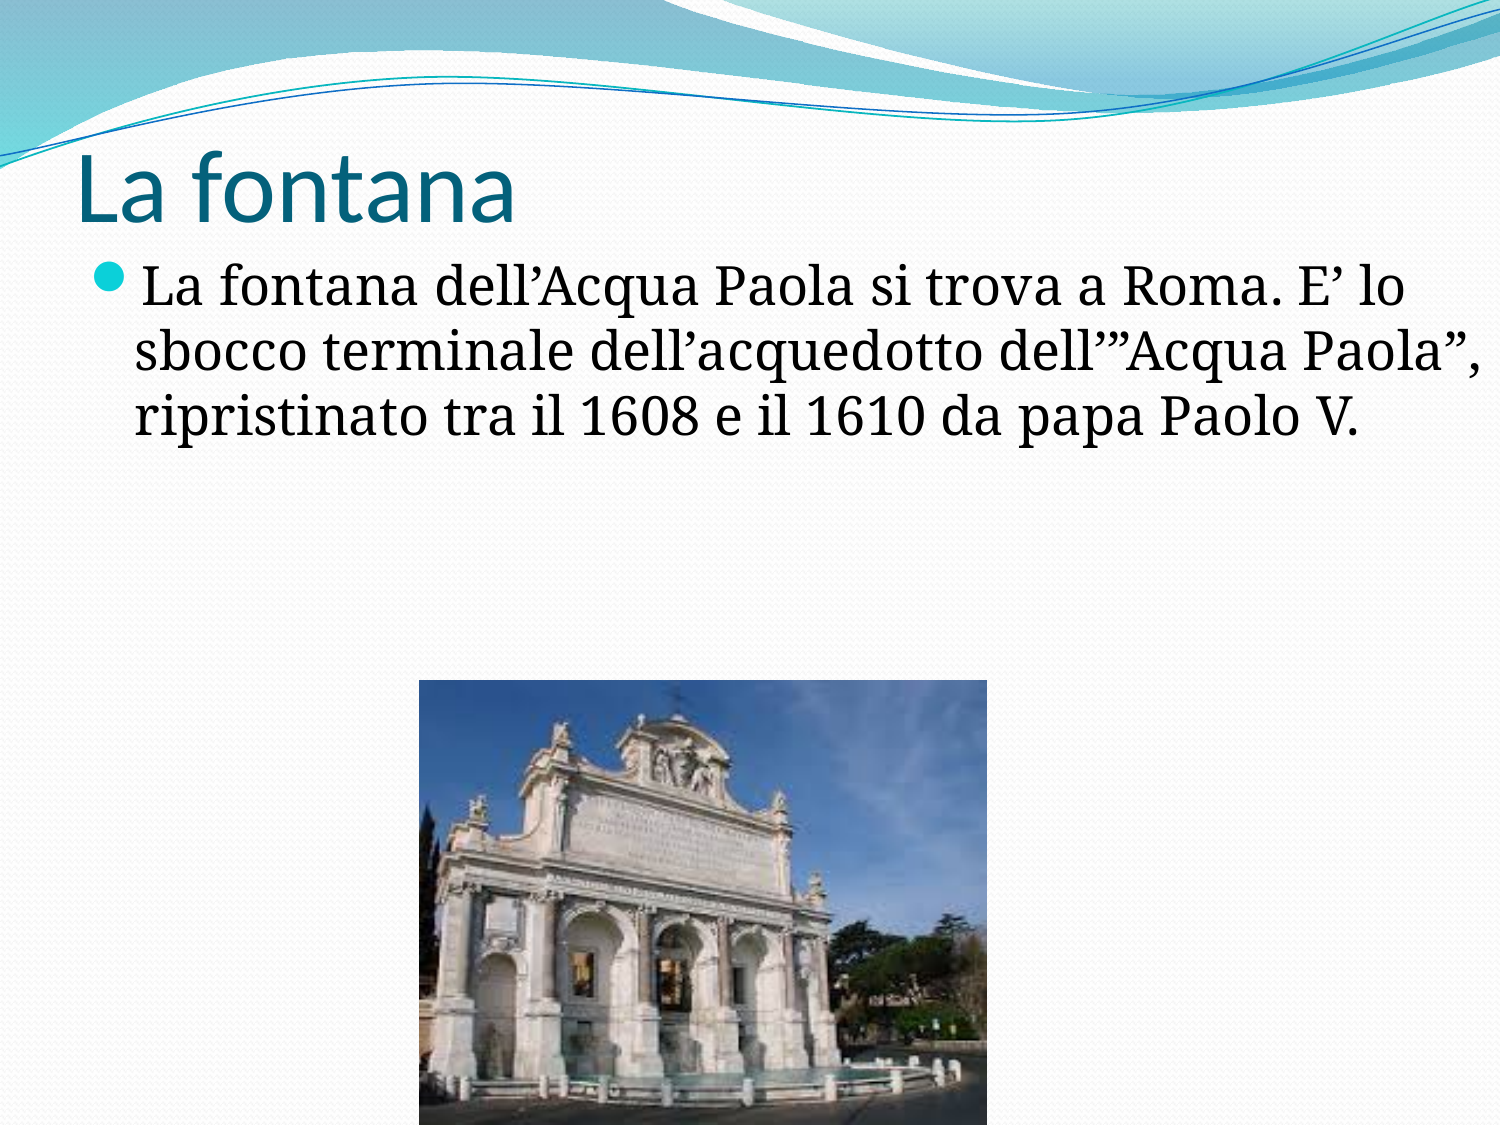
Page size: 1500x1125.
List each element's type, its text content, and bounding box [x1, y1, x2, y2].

list La fontana dell’Acqua Paola si trova a Roma. E’ lo sbocco terminale dell’acquedotto dell’”Acqua Paola”, ripristinato tra il 1608 e il 1610 da papa Paolo V. [75, 243, 1500, 1125]
title La fontana [75, 90, 1425, 243]
picture [418, 680, 987, 1125]
